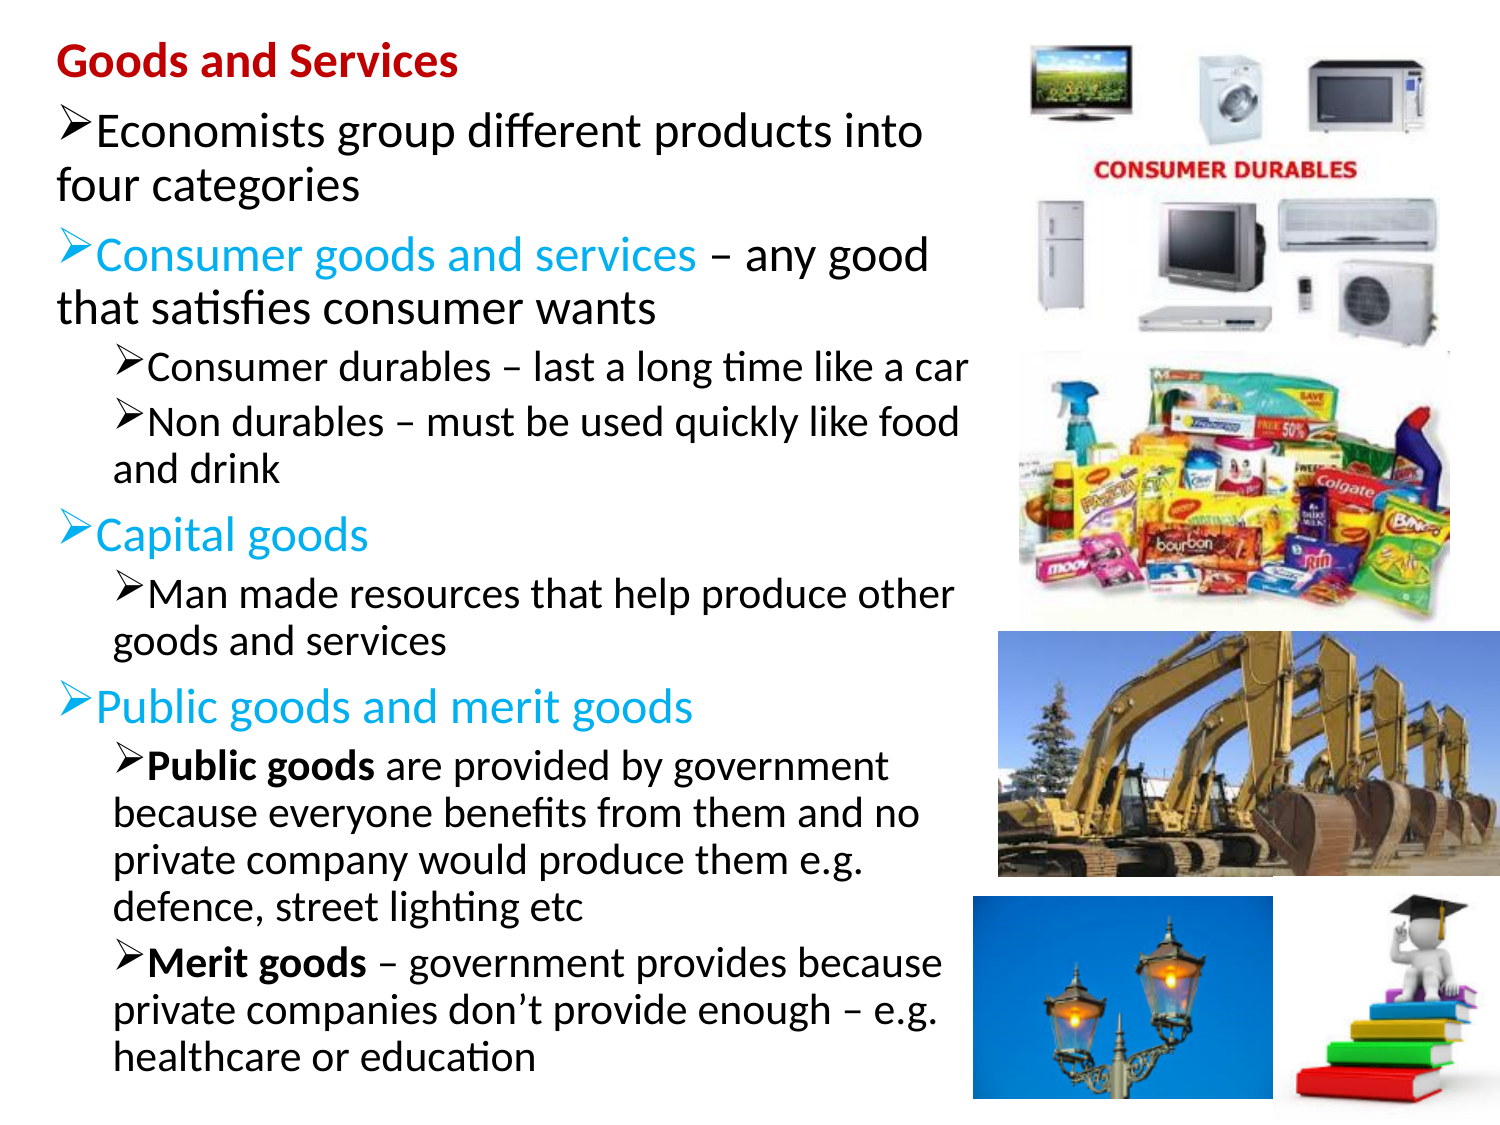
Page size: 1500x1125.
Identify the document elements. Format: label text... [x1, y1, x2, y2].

subtitle Goods and Services Economists group different products into four categories Consumer goods and services – any good that satisfies consumer wants Consumer durables – last a long time like a car Non durables – must be used quickly like food and drink Capital goods Man made resources that help produce other goods and services Public goods and merit goods Public goods are provided by government because everyone benefits from them and no private company would produce them e.g. defence, street lighting etc Merit goods – government provides because private companies don’t provide enough – e.g. healthcare or education [41, 27, 999, 1125]
picture [973, 44, 1500, 1119]
